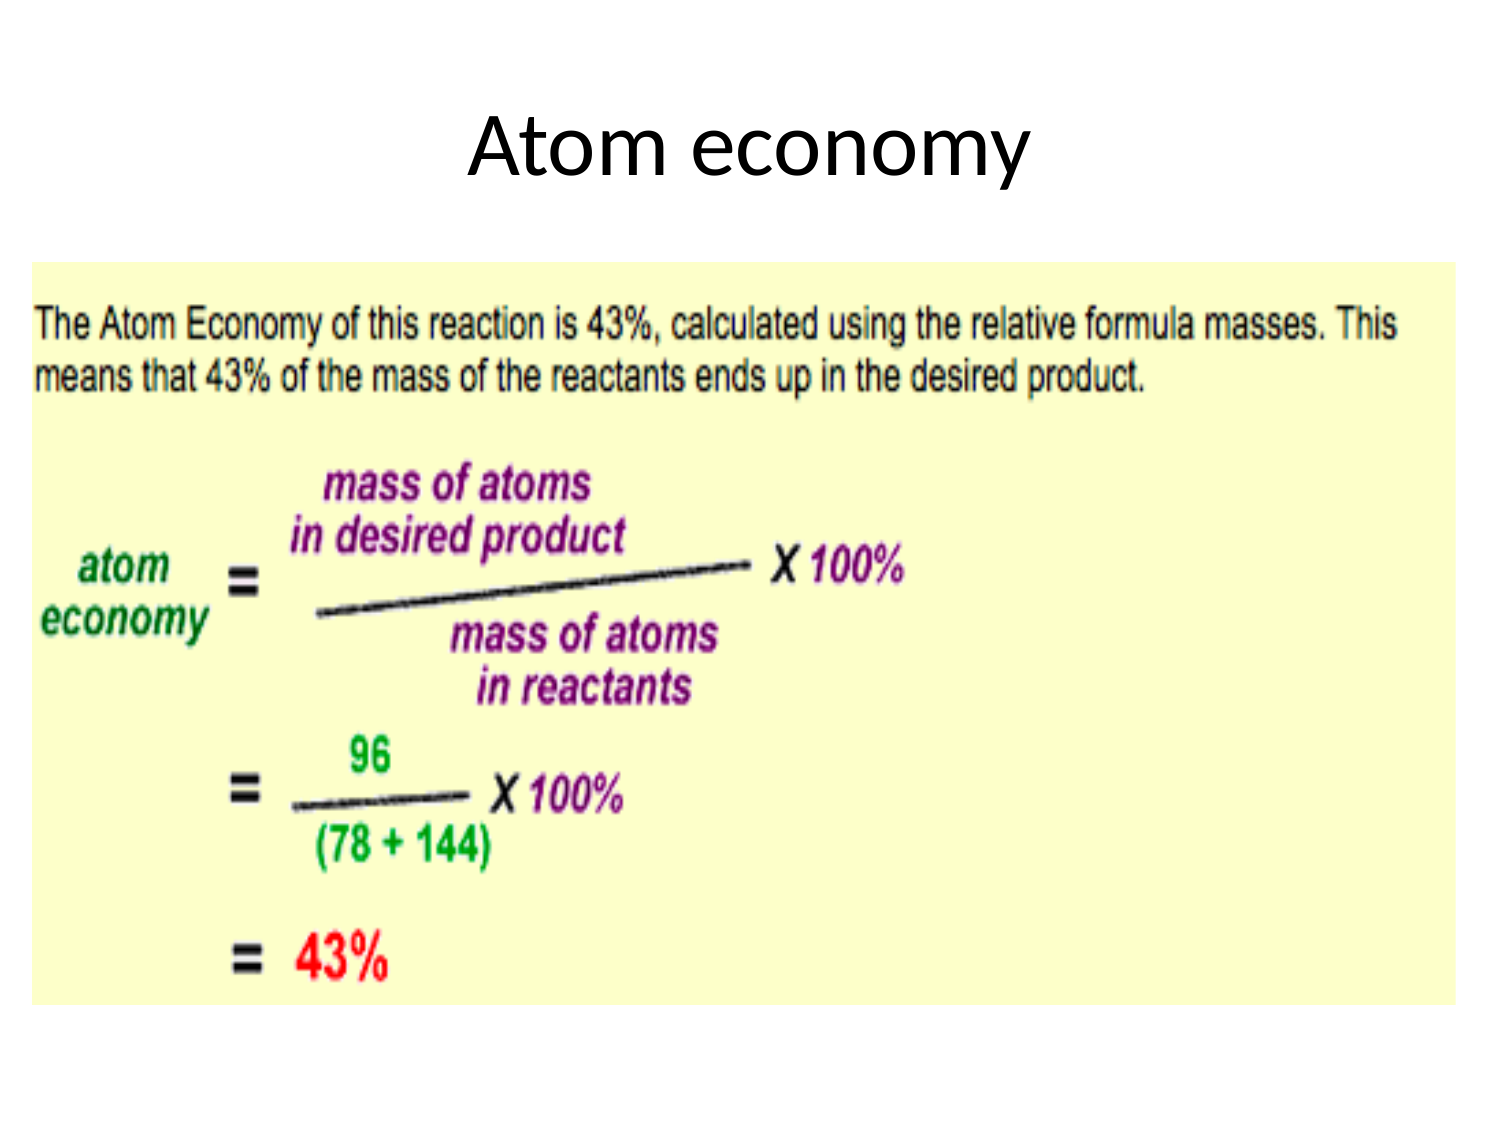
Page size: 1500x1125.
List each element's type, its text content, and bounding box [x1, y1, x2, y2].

title Atom economy [75, 45, 1425, 233]
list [31, 262, 1456, 1006]
